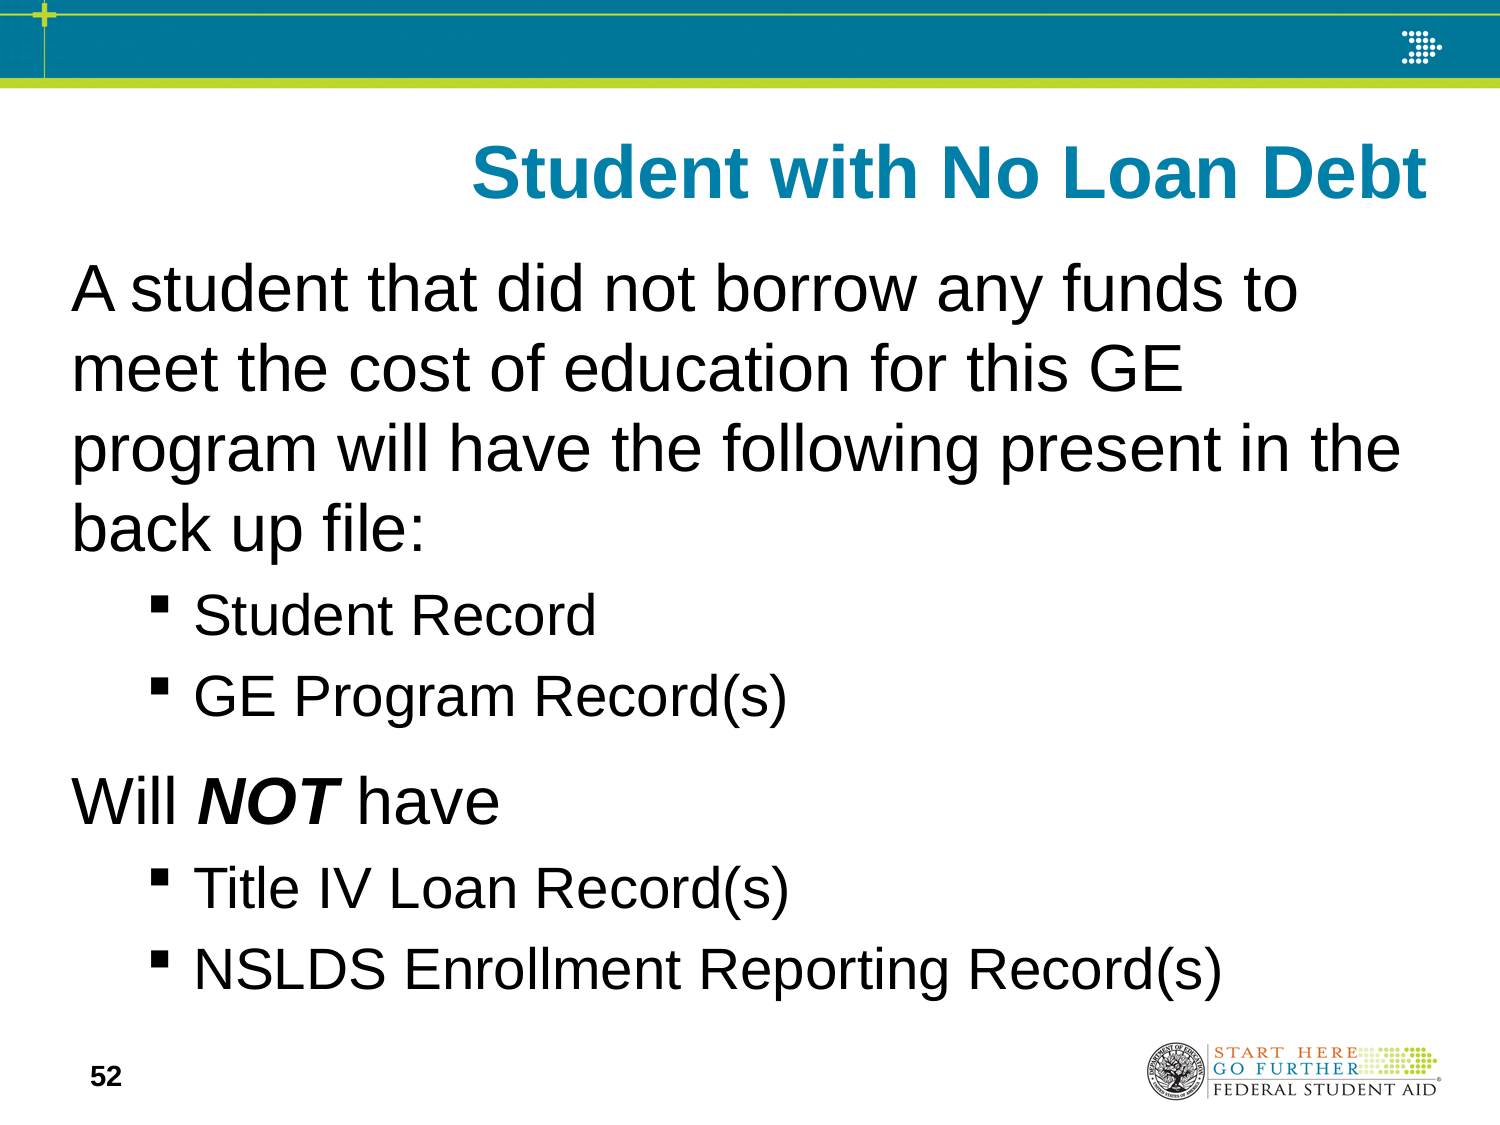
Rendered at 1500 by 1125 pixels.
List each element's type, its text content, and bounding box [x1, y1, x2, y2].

title Student with No Loan Debt [56, 112, 1444, 226]
picture [0, 3, 1500, 26]
picture [0, 78, 1500, 1125]
list A student that did not borrow any funds to meet the cost of education for this GE program will have the following present in the back up file: Student Record GE Program Record(s) Will NOT have Title IV Loan Record(s) NSLDS Enrollment Reporting Record(s) [56, 237, 1444, 976]
picture [1424, 32, 1428, 42]
slide_number 52 [74, 1049, 388, 1125]
